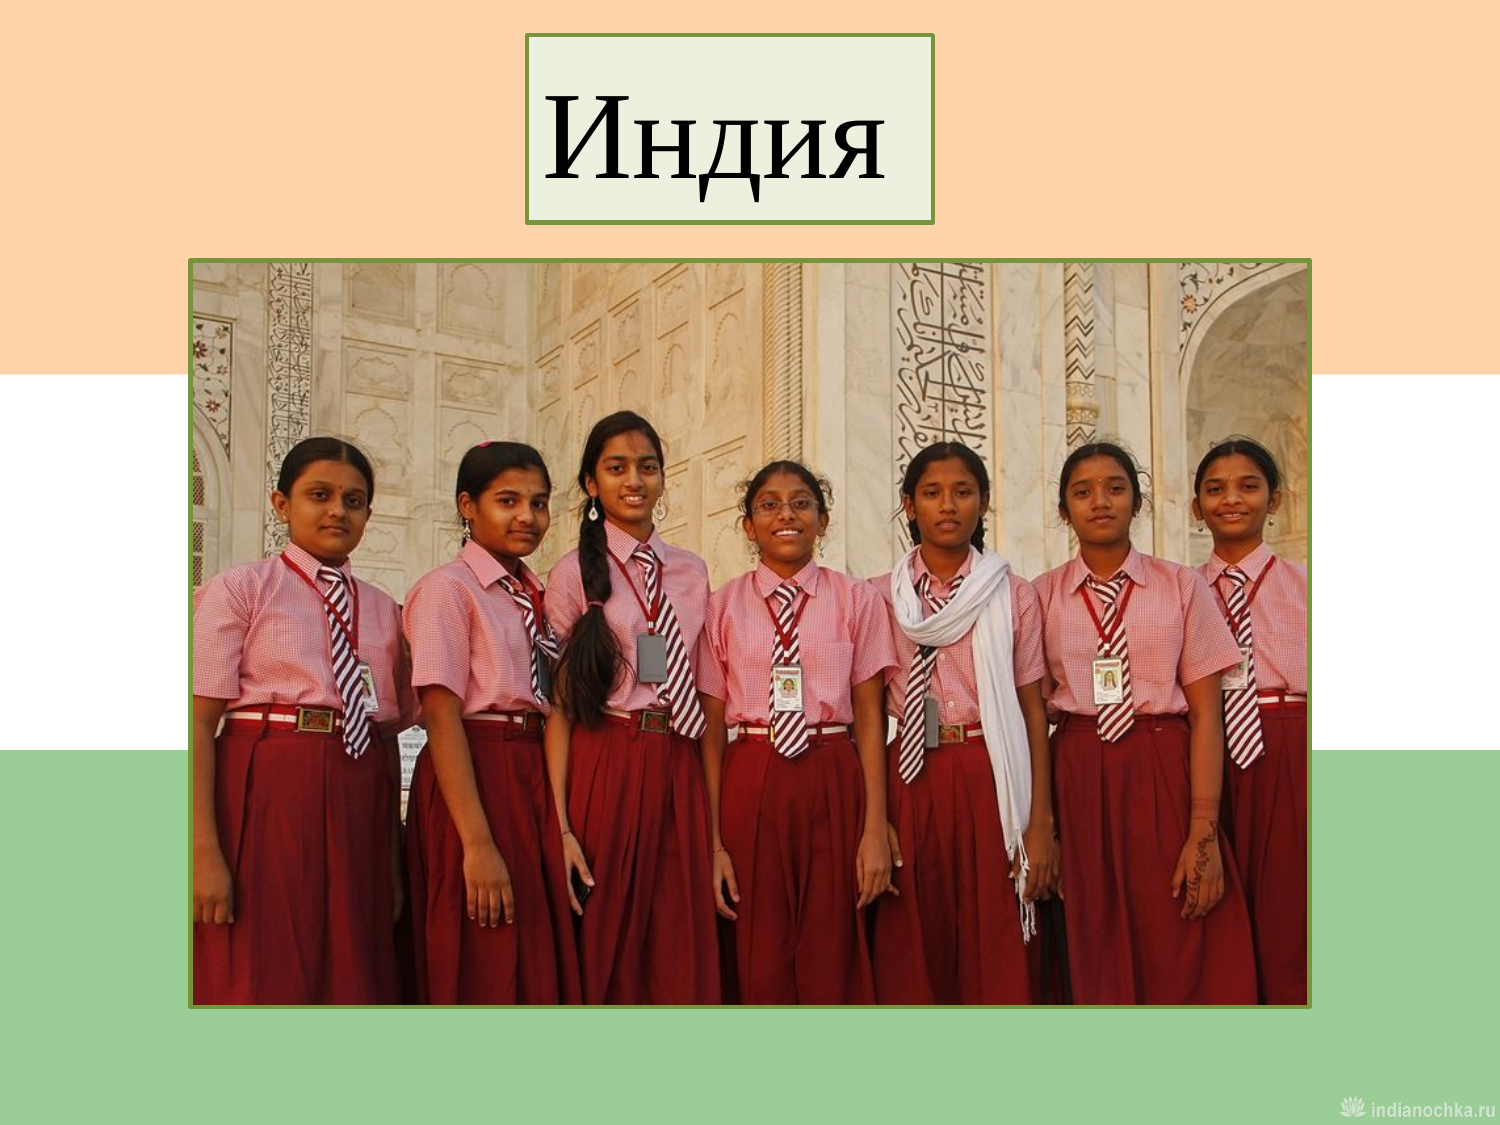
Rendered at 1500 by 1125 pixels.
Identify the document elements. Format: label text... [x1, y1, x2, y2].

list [192, 262, 1308, 1006]
title Индия [527, 35, 933, 223]
